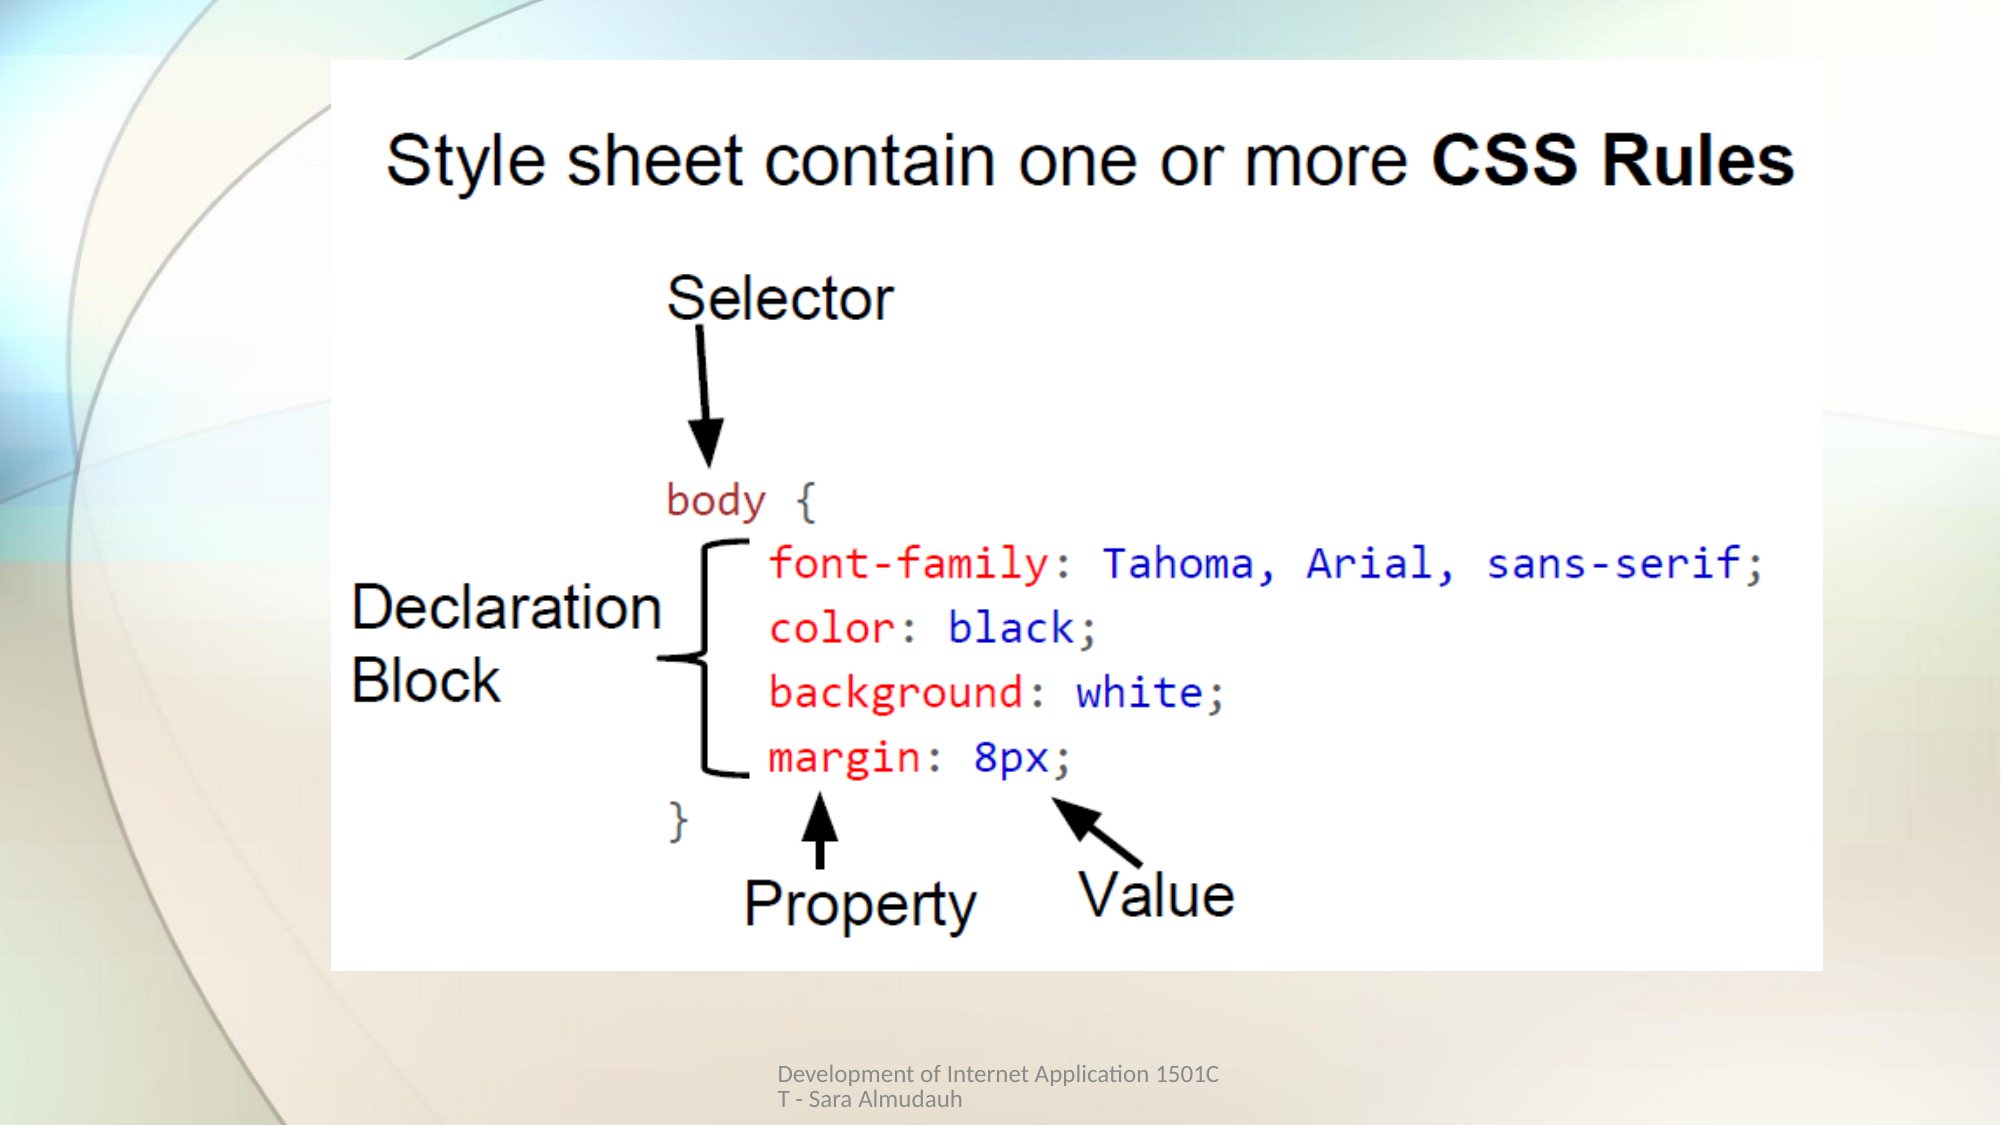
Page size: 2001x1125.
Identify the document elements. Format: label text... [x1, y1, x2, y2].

footer Development of Internet Application 1501CT - Sara Almudauh [762, 1042, 1238, 1103]
picture [0, 0, 2001, 1125]
